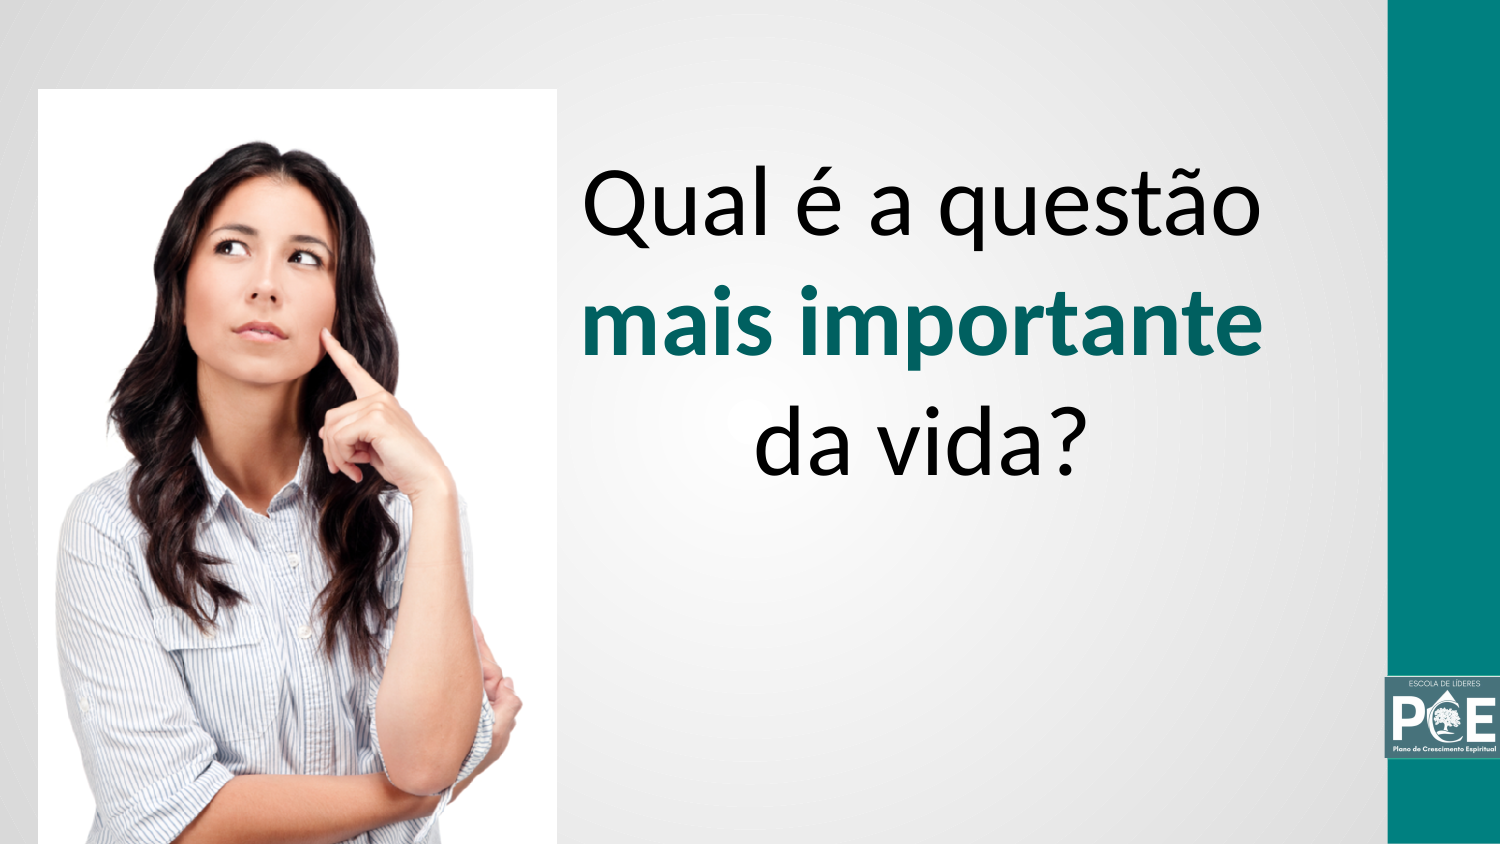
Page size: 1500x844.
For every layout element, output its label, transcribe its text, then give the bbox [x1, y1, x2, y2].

picture [1384, 676, 1500, 758]
text_box Qual é a questão mais importante da vida? [568, 128, 1297, 503]
picture [38, 88, 557, 844]
